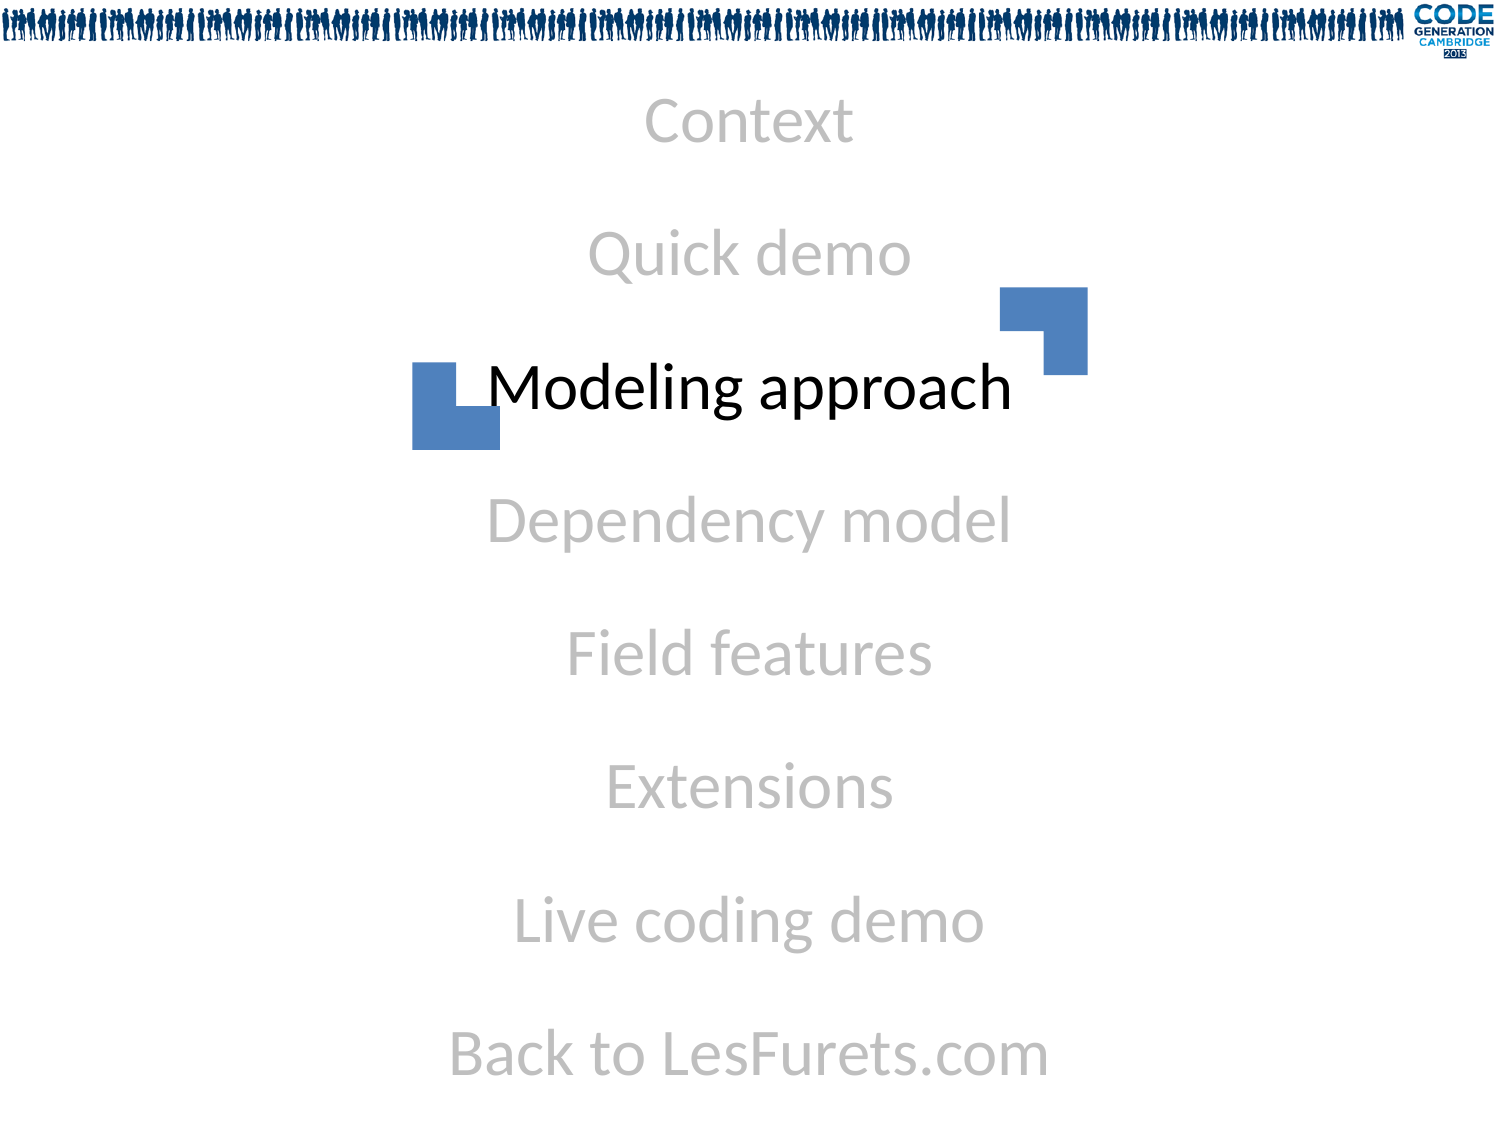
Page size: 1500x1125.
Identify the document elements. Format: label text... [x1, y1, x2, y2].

text_box [998, 285, 1090, 377]
text_box [410, 360, 502, 452]
picture [0, 0, 1500, 75]
list Context Quick demo Modeling approach Dependency model Field features Extensions Live coding demo Back to LesFurets.com [75, 62, 1425, 1063]
